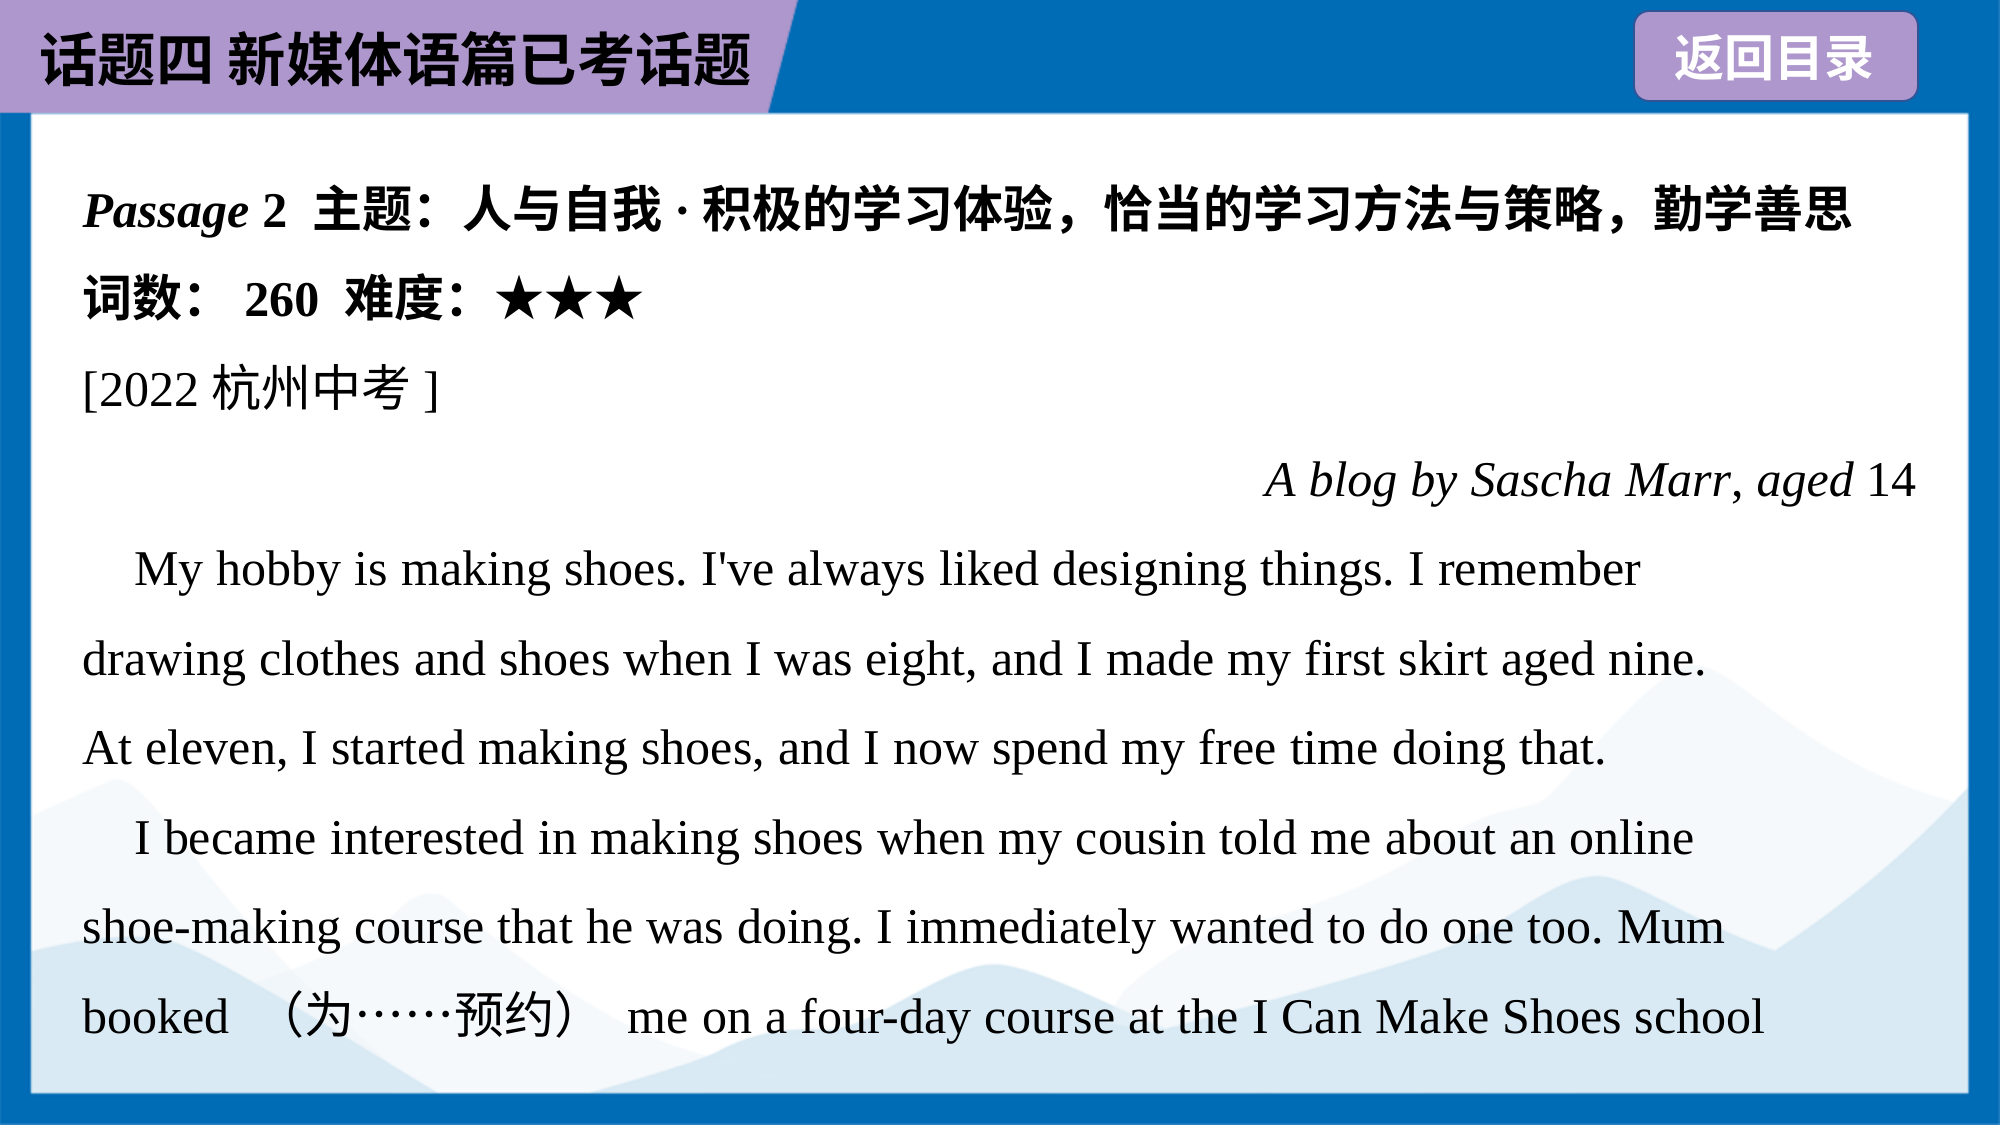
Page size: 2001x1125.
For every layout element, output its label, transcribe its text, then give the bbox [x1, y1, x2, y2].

picture [0, 0, 2000, 1125]
text_box Passage 2 主题：人与自我·积极的学习体验，恰当的学习方法与策略，勤学善思 词数：260 难度：★★★ [2022杭州中考] A blog by Sascha Marr, aged 14 My hobby is making shoes. I've always liked designing things. I remember drawing clothes and shoes when I was eight, and I made my first skirt aged nine. At eleven, I started making shoes, and I now spend my free time doing that. I became interested in making shoes when my cousin told me about an online shoe-making course that he was doing. I immediately wanted to do one too. Mum booked （为……预约） me on a four-day course at the I Can Make Shoes school [82, 147, 1917, 1044]
